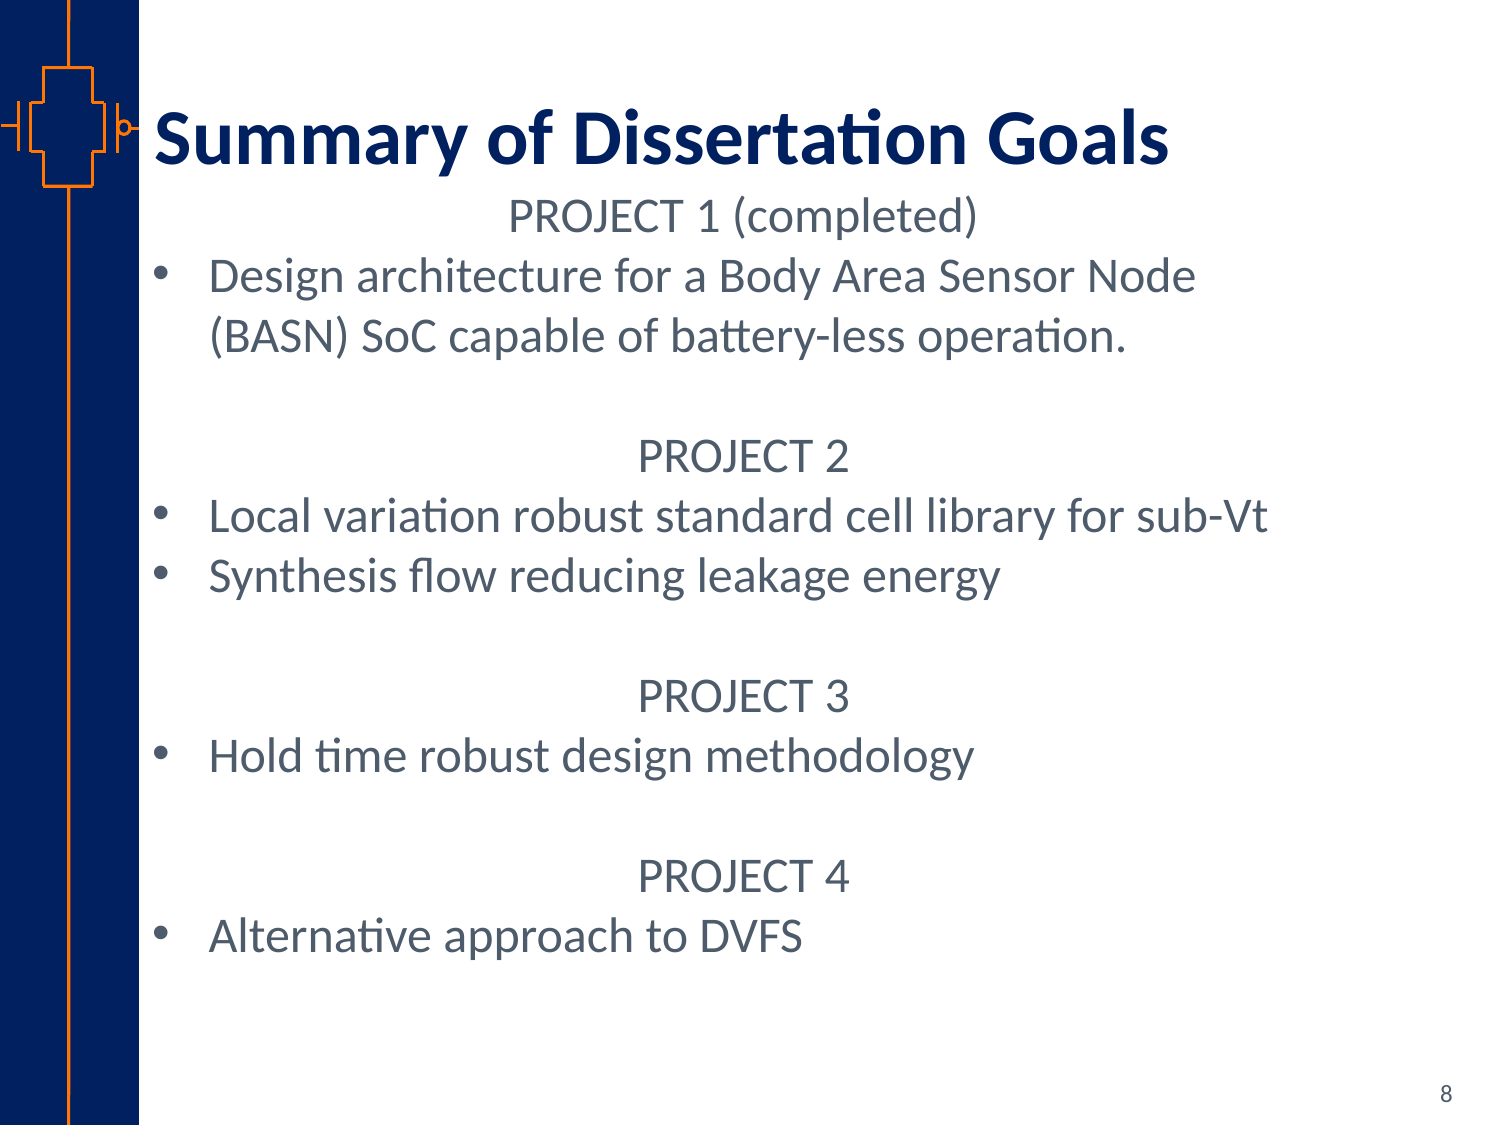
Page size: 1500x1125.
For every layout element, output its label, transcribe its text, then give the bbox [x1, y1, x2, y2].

text_box PROJECT 1 (completed) Design architecture for a Body Area Sensor Node (BASN) SoC capable of battery-less operation. PROJECT 2 Local variation robust standard cell library for sub-Vt Synthesis flow reducing leakage energy PROJECT 3 Hold time robust design methodology PROJECT 4 Alternative approach to DVFS [137, 174, 1350, 1030]
slide_number 8 [1425, 1062, 1488, 1123]
title Summary of Dissertation Goals [139, 0, 1500, 188]
